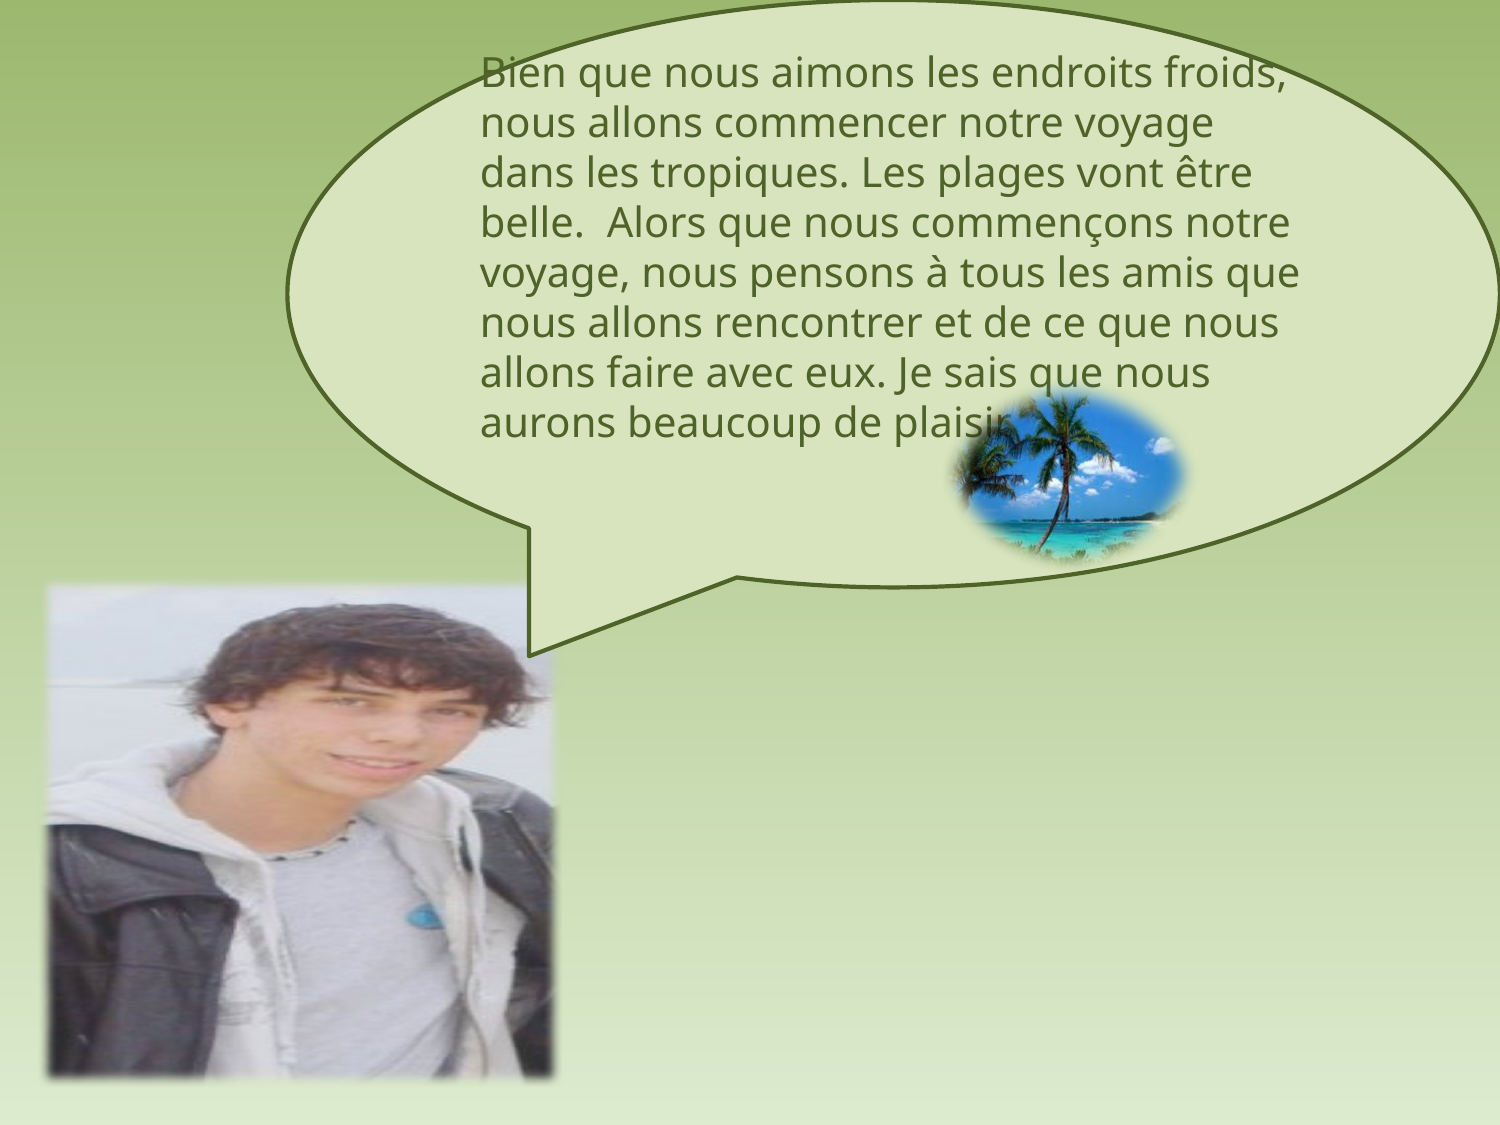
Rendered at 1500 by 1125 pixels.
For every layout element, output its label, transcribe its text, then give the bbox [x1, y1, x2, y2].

text_box Bien que nous aimons les endroits froids, nous allons commencer notre voyage dans les tropiques. Les plages vont être belle. Alors que nous commençons notre voyage, nous pensons à tous les amis que nous allons rencontrer et de ce que nous allons faire avec eux. Je sais que nous aurons beaucoup de plaisir. [285, 0, 1500, 645]
picture [37, 574, 563, 1088]
picture [937, 374, 1204, 576]
